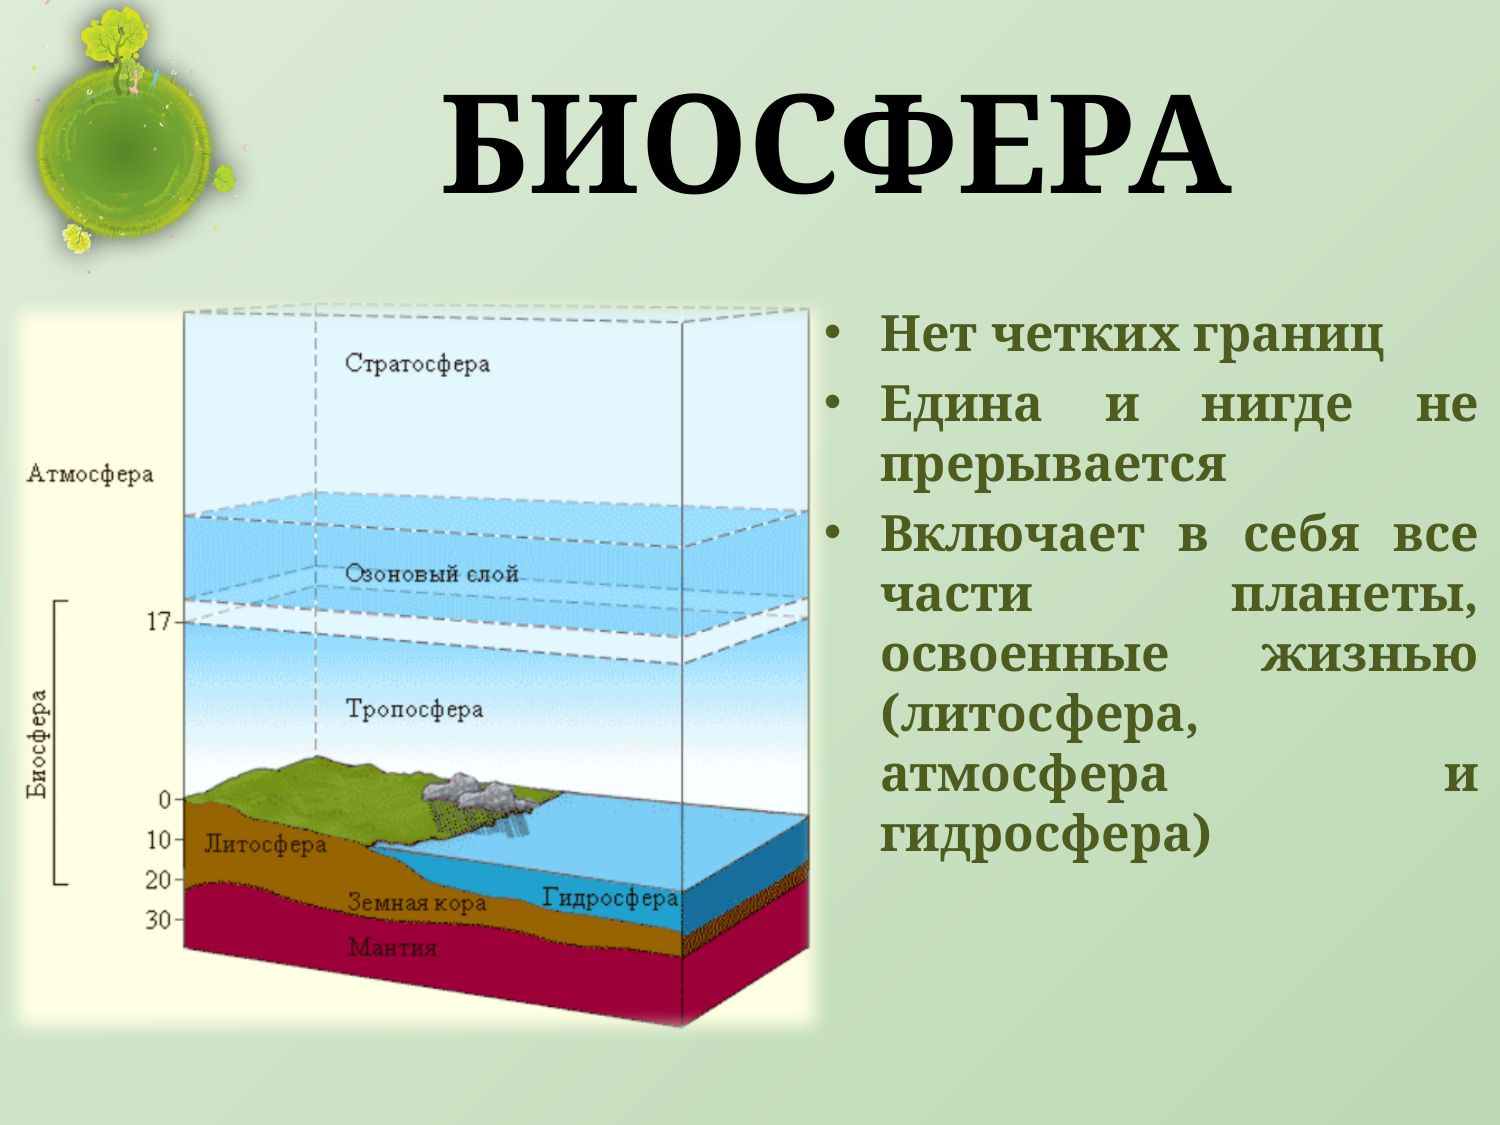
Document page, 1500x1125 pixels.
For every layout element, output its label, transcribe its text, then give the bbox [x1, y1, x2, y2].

list Нет четких границ Едина и нигде не прерывается Включает в себя все части планеты, освоенные жизнью (литосфера, атмосфера и гидросфера) [833, 293, 1495, 760]
title биосфера [246, 45, 1425, 233]
picture [0, 293, 833, 1044]
picture [0, 0, 247, 274]
